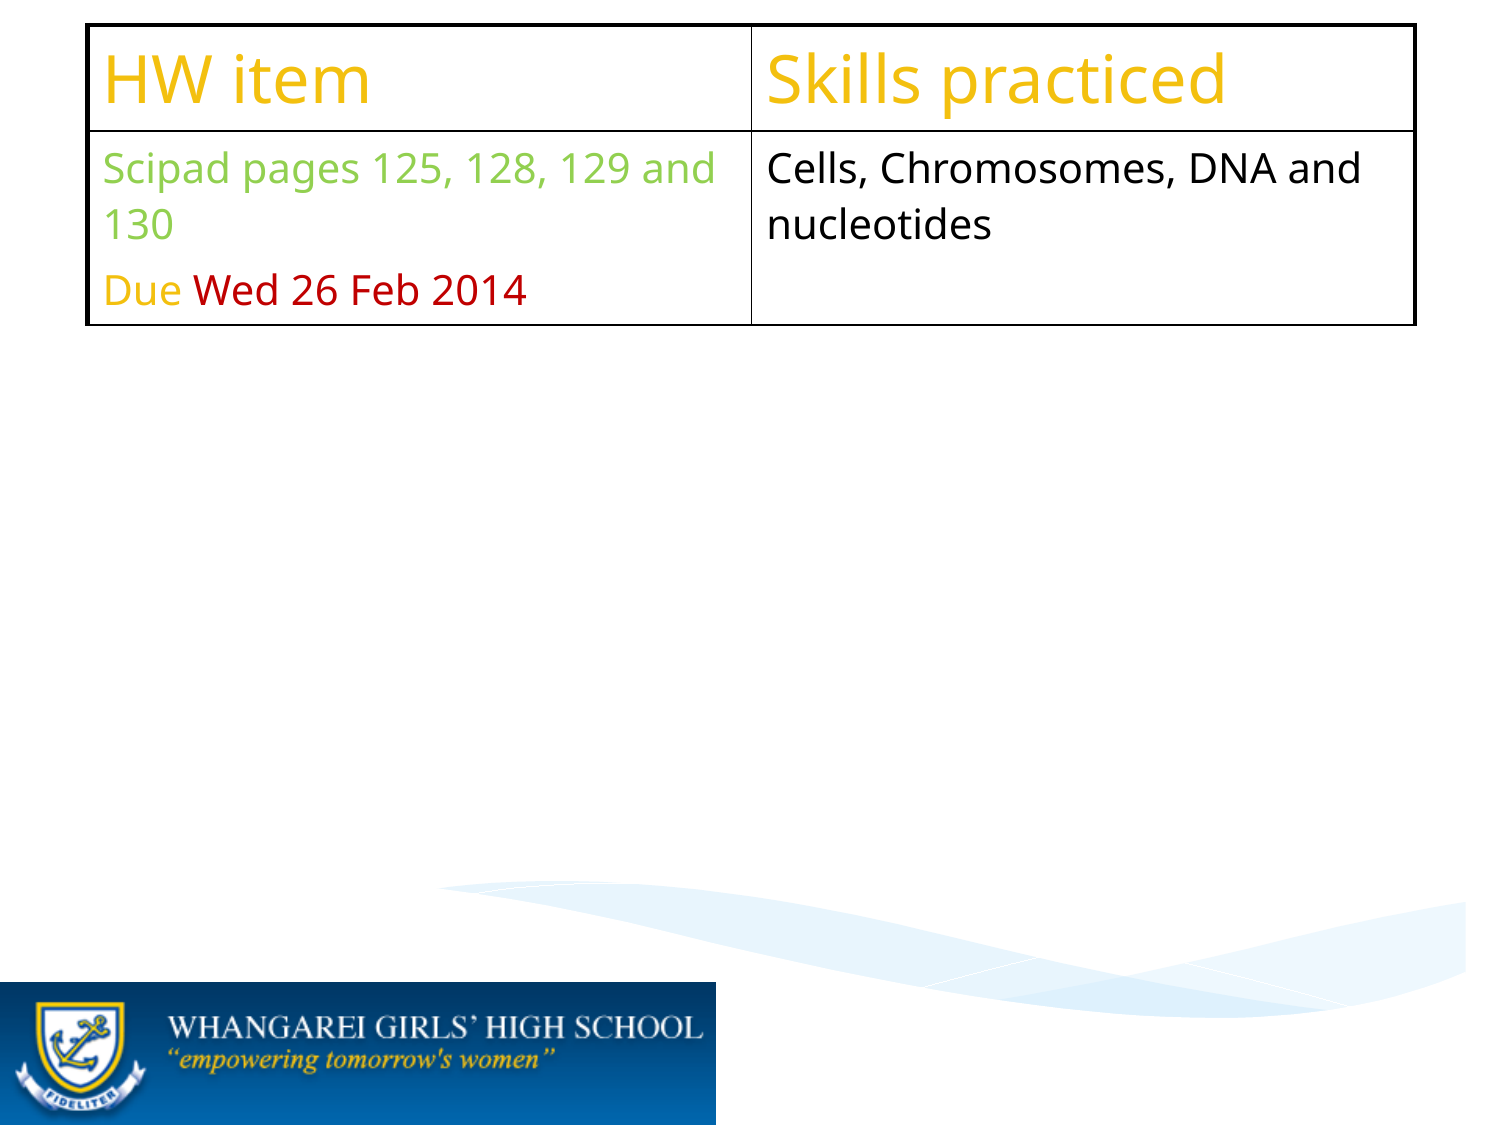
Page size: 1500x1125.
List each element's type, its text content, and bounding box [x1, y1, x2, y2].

table_header Skills practiced [752, 27, 1413, 130]
table_cell Cells, Chromosomes, DNA and nucleotides [752, 132, 1413, 324]
picture [0, 982, 716, 1125]
table_header HW item [90, 27, 751, 130]
table_cell Scipad pages 125, 128, 129 and 130 Due Wed 26 Feb 2014 [90, 132, 751, 324]
